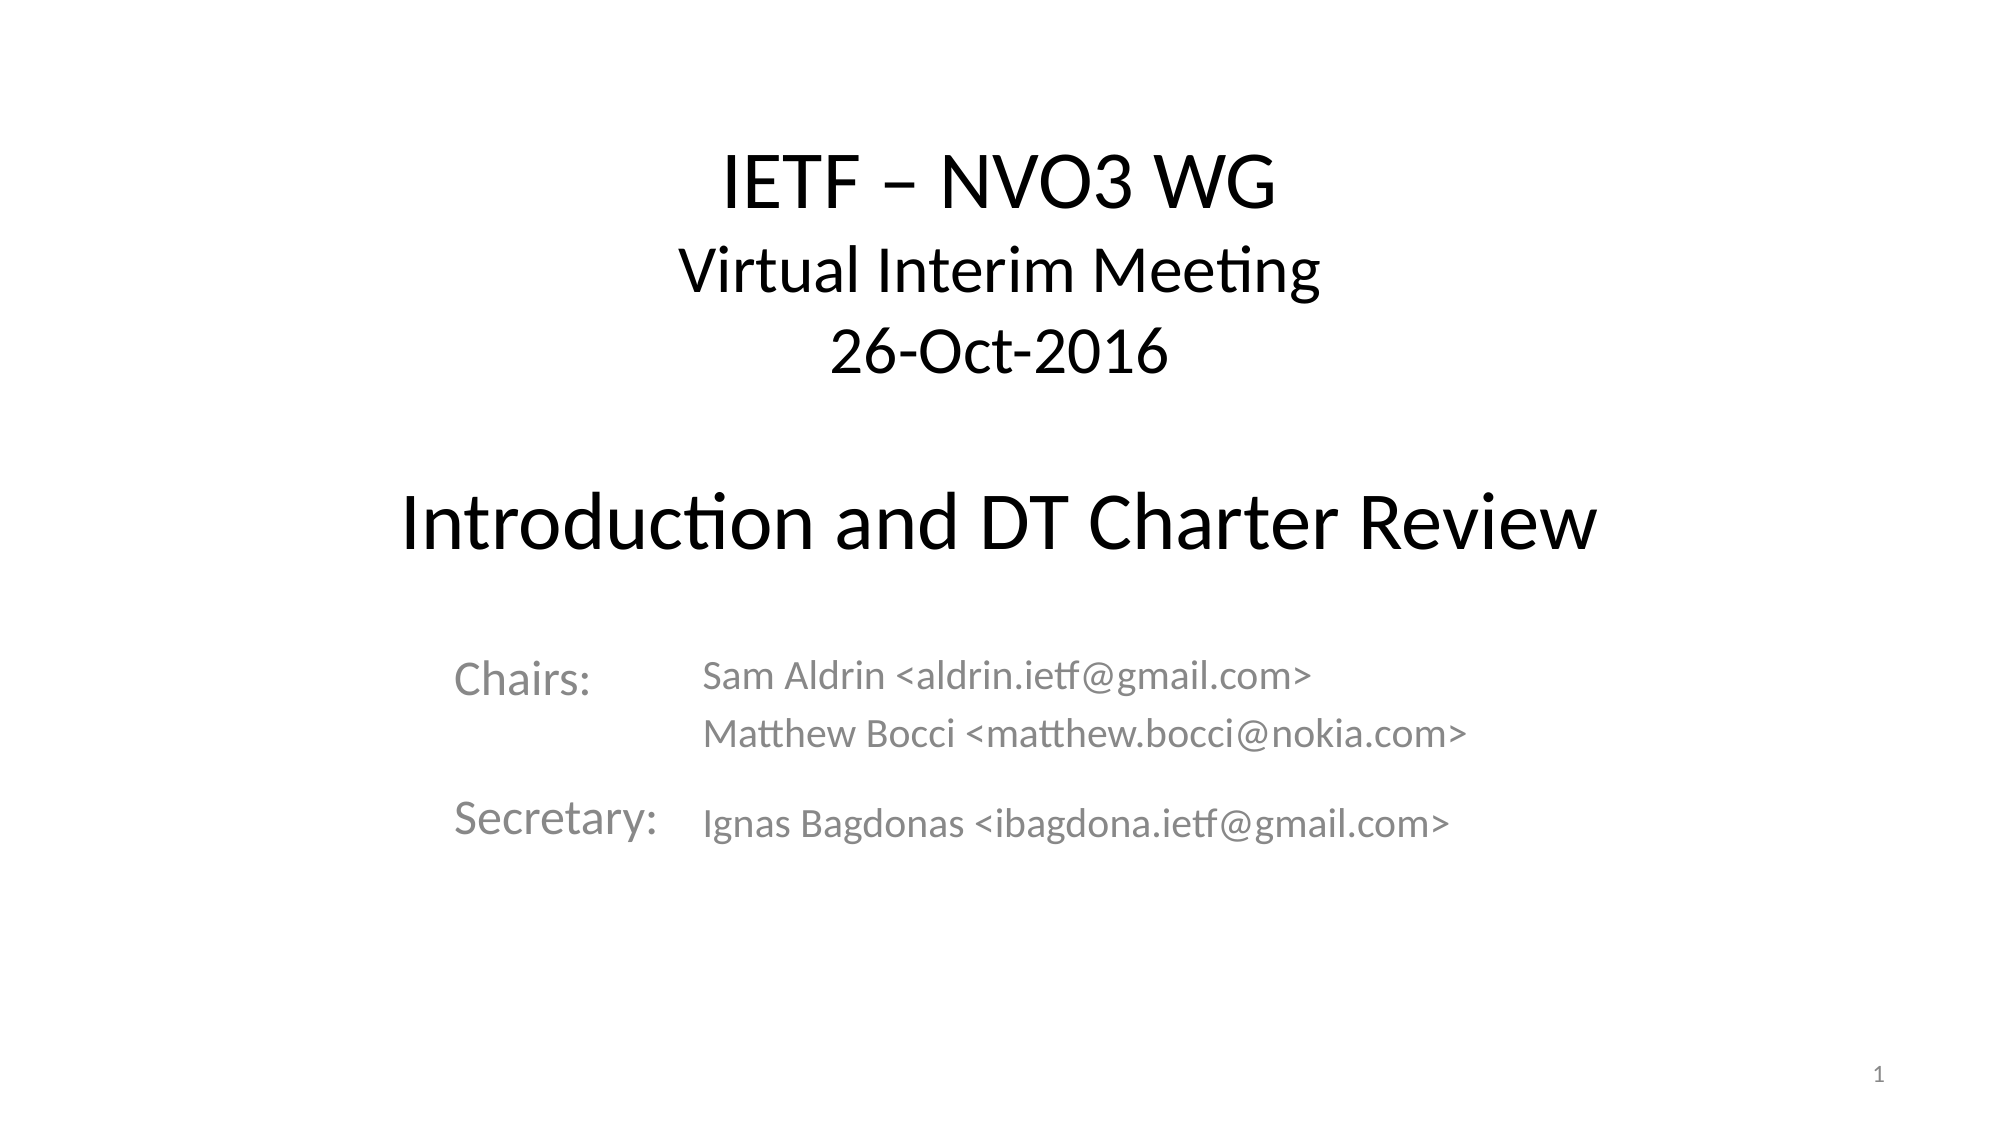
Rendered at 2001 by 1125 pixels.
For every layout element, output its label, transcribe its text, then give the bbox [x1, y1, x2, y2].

slide_number 1 [1433, 1042, 1900, 1103]
text_box Sam Aldrin <aldrin.ietf@gmail.com> Matthew Bocci <matthew.bocci@nokia.com> [687, 640, 1638, 788]
title IETF – NVO3 WG Virtual Interim Meeting 26-Oct-2016 Introduction and DT Charter Review [362, 141, 1638, 650]
text_box Ignas Bagdonas <ibagdona.ietf@gmail.com> [687, 788, 1638, 953]
subtitle Chairs: Secretary: [439, 637, 1490, 991]
